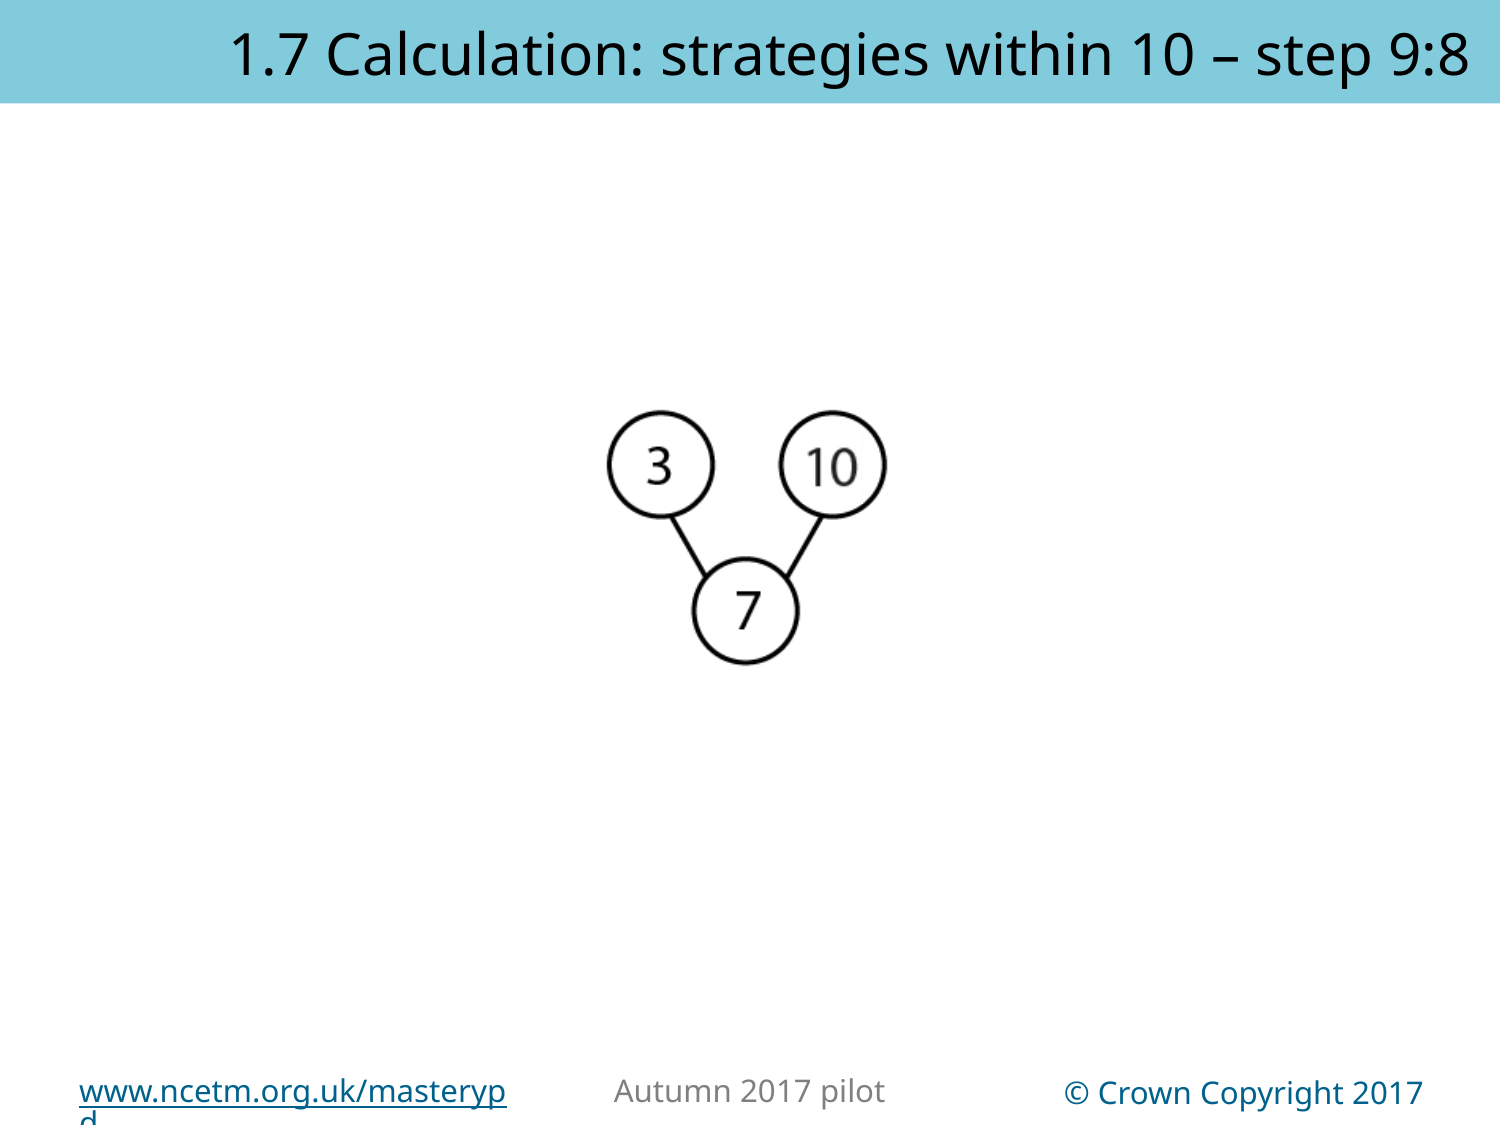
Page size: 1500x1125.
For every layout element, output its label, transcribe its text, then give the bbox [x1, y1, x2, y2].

picture [593, 377, 890, 698]
list 1.7 Calculation: strategies within 10 – step 9:8 [0, 0, 1500, 104]
